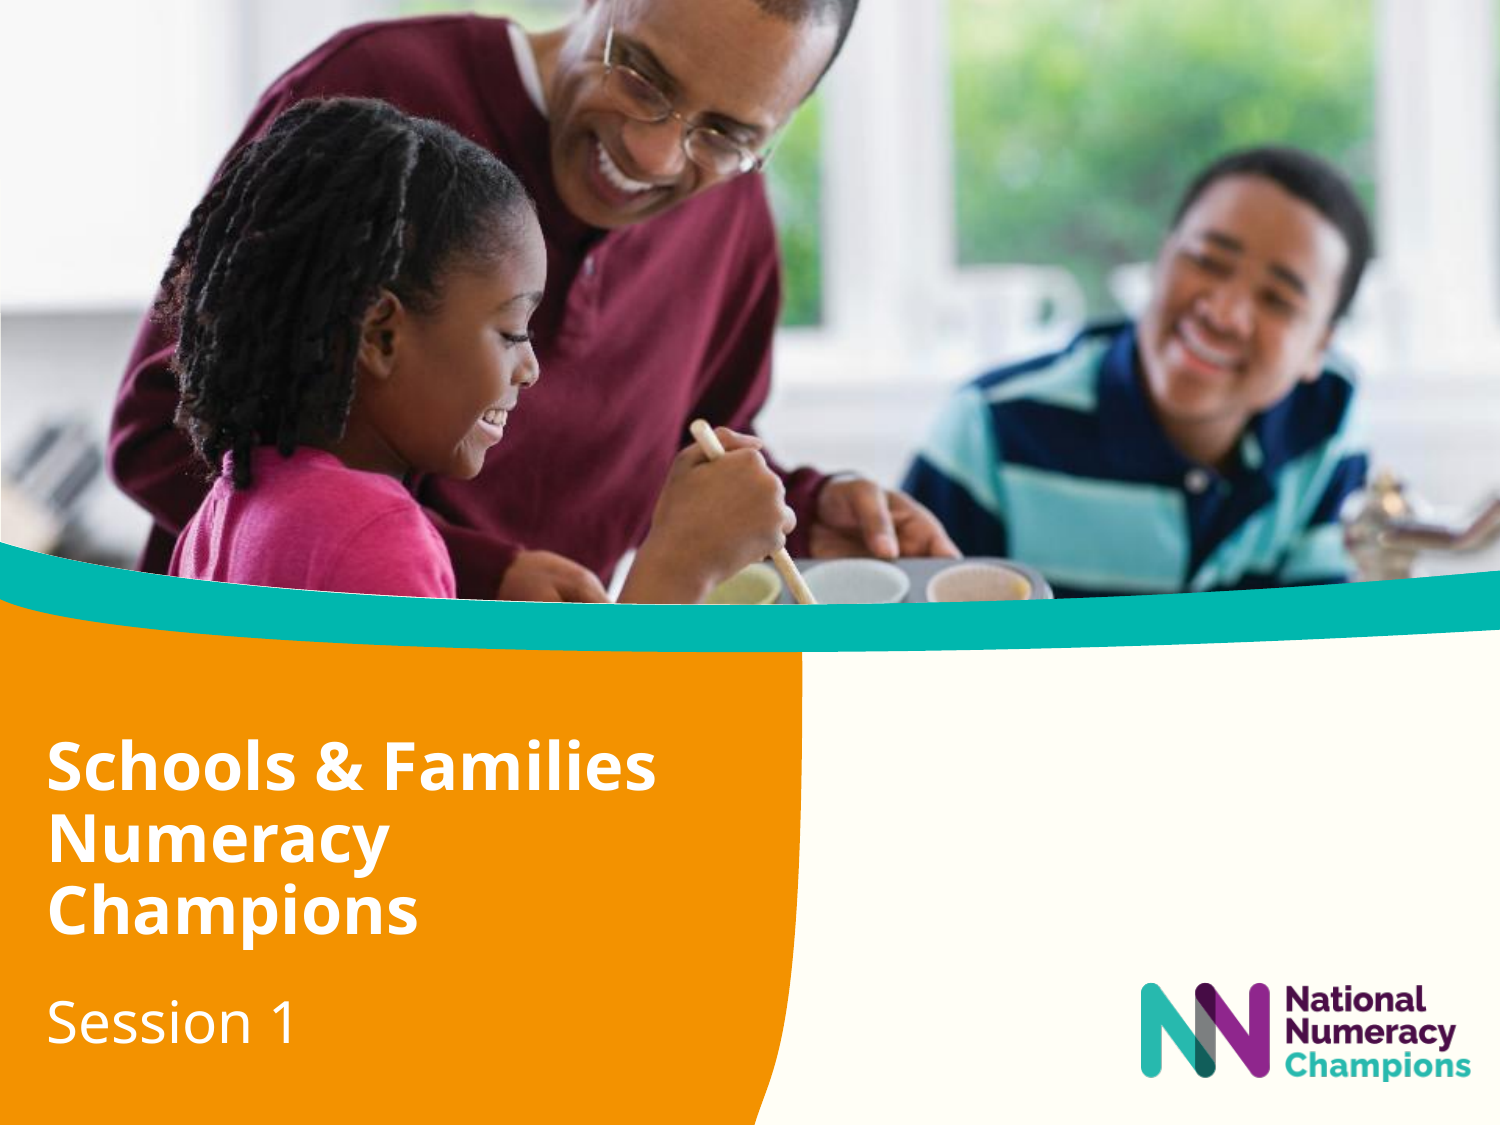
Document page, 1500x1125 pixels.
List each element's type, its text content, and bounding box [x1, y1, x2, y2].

list Session 1 [31, 916, 750, 1107]
picture [0, 0, 1500, 605]
list Schools & Families Numeracy Champions [31, 726, 767, 917]
